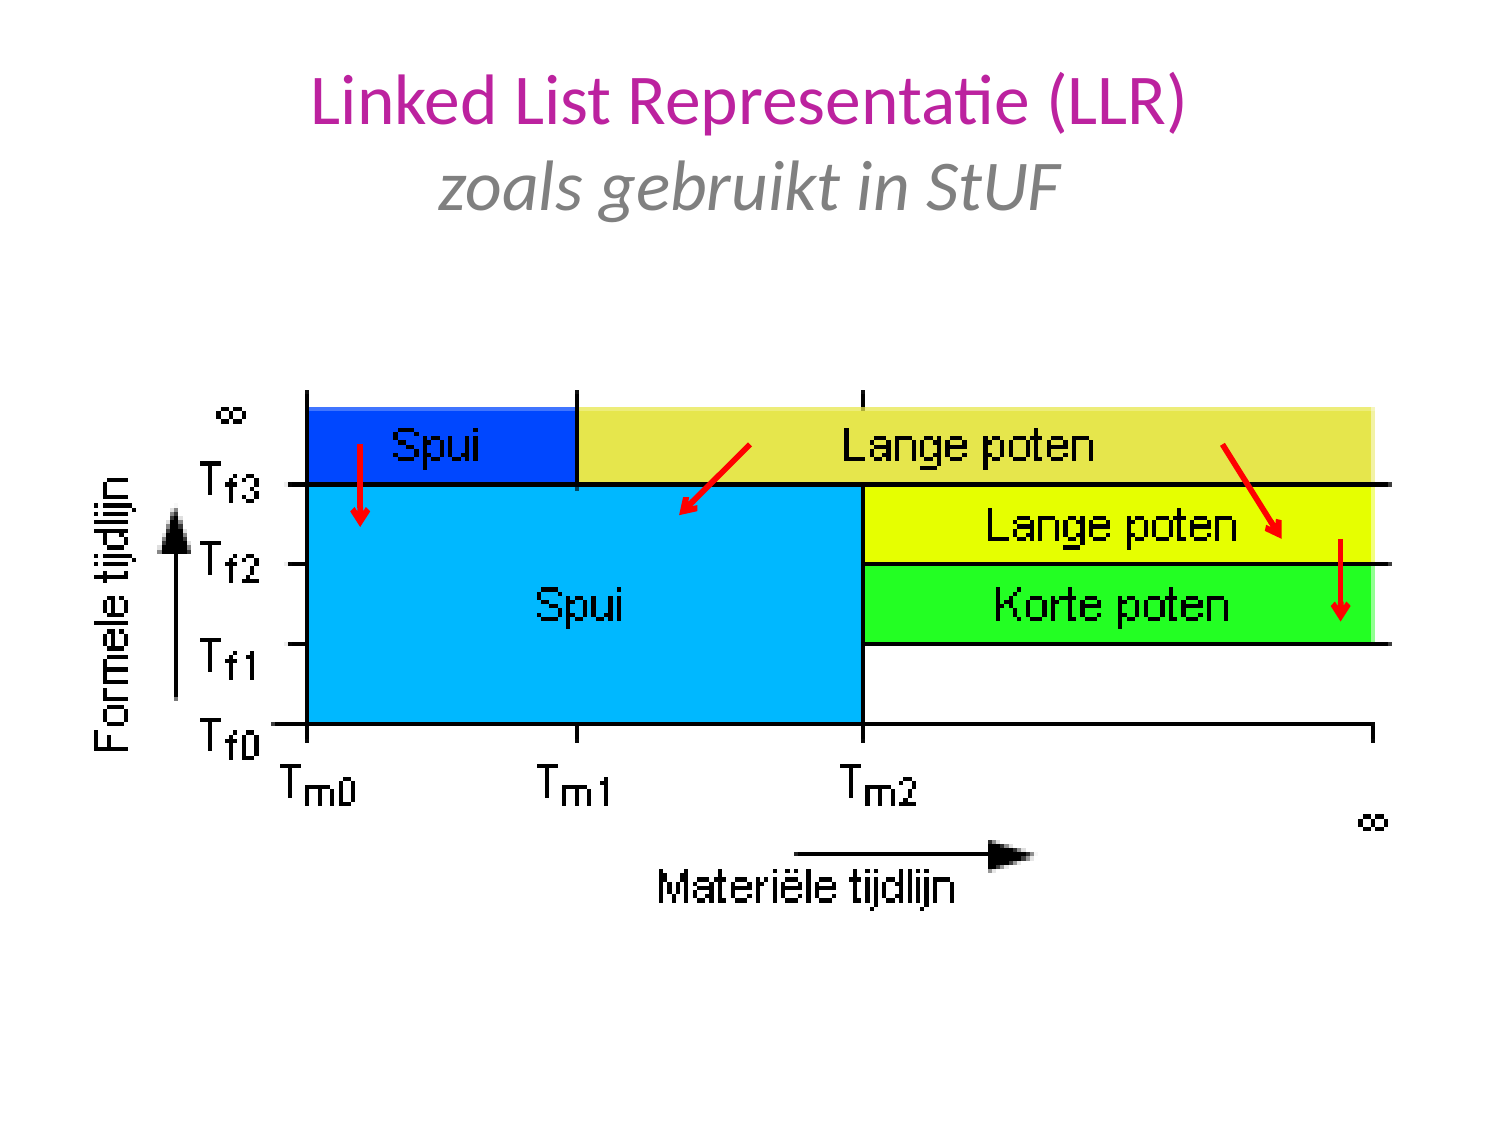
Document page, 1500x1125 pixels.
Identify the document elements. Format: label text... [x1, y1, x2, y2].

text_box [678, 444, 751, 516]
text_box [1222, 444, 1282, 540]
picture [61, 361, 1439, 941]
title Linked List Representatie (LLR) zoals gebruikt in StUF [74, 44, 1426, 233]
